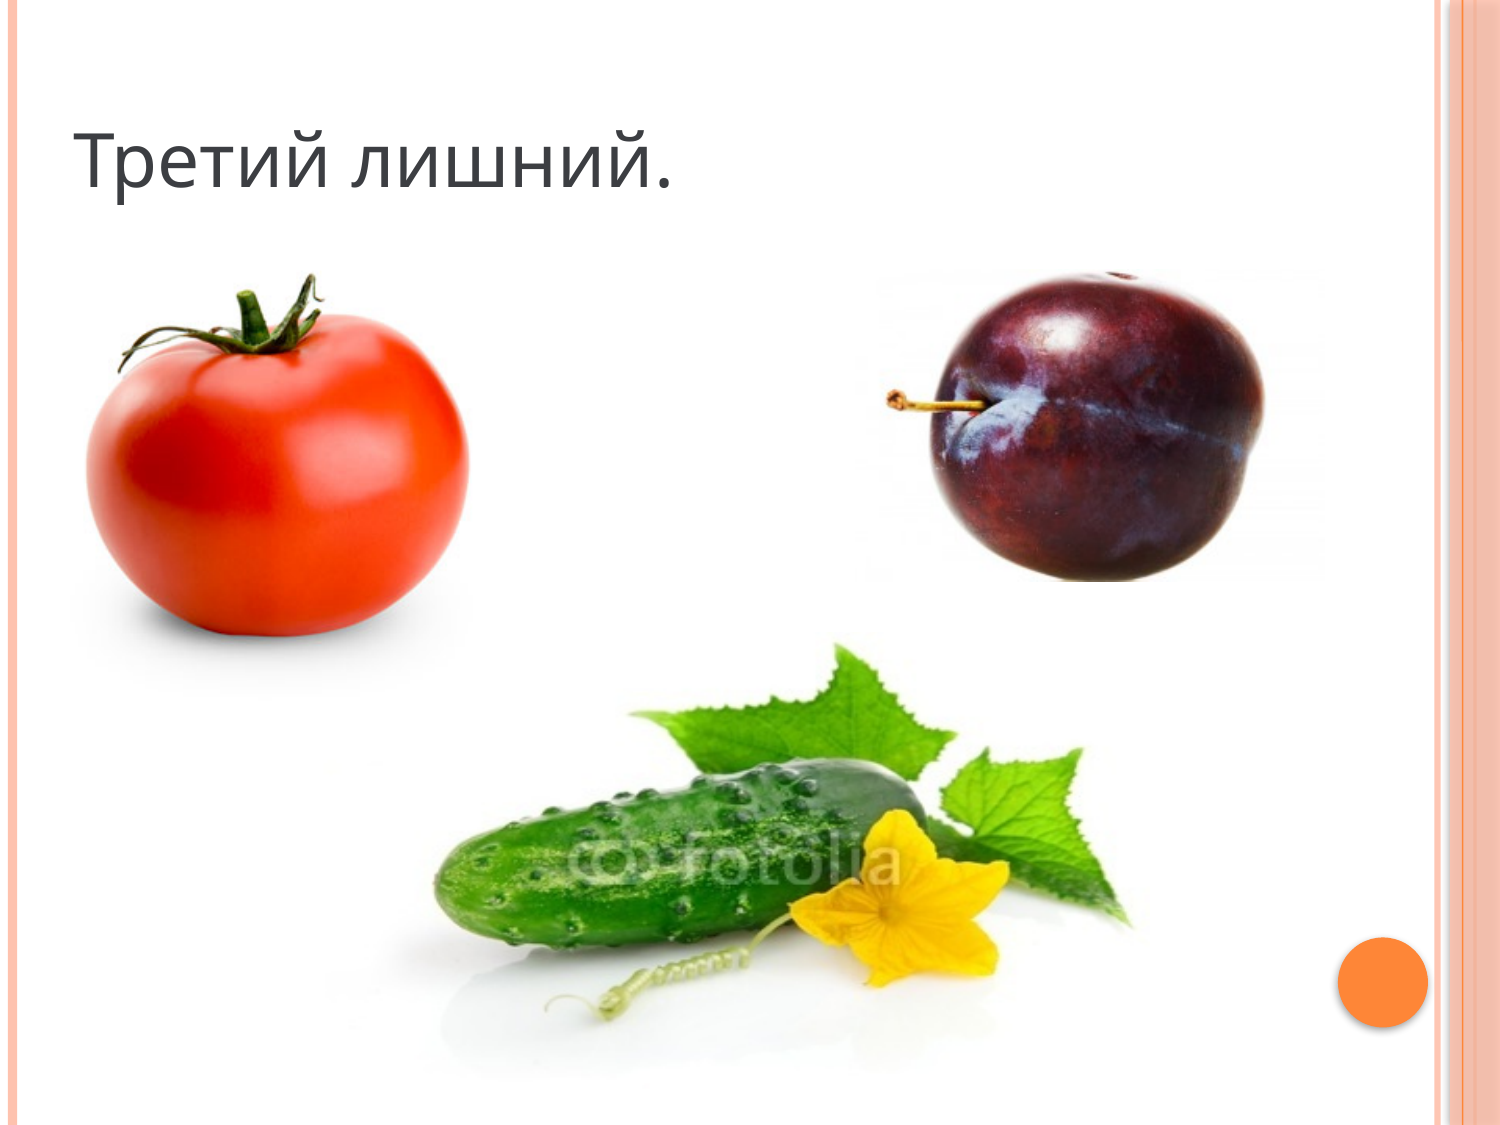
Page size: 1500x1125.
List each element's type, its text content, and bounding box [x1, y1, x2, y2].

picture [854, 268, 1325, 583]
text_box Третий лишний. [58, 105, 1442, 211]
picture [46, 245, 1151, 1091]
